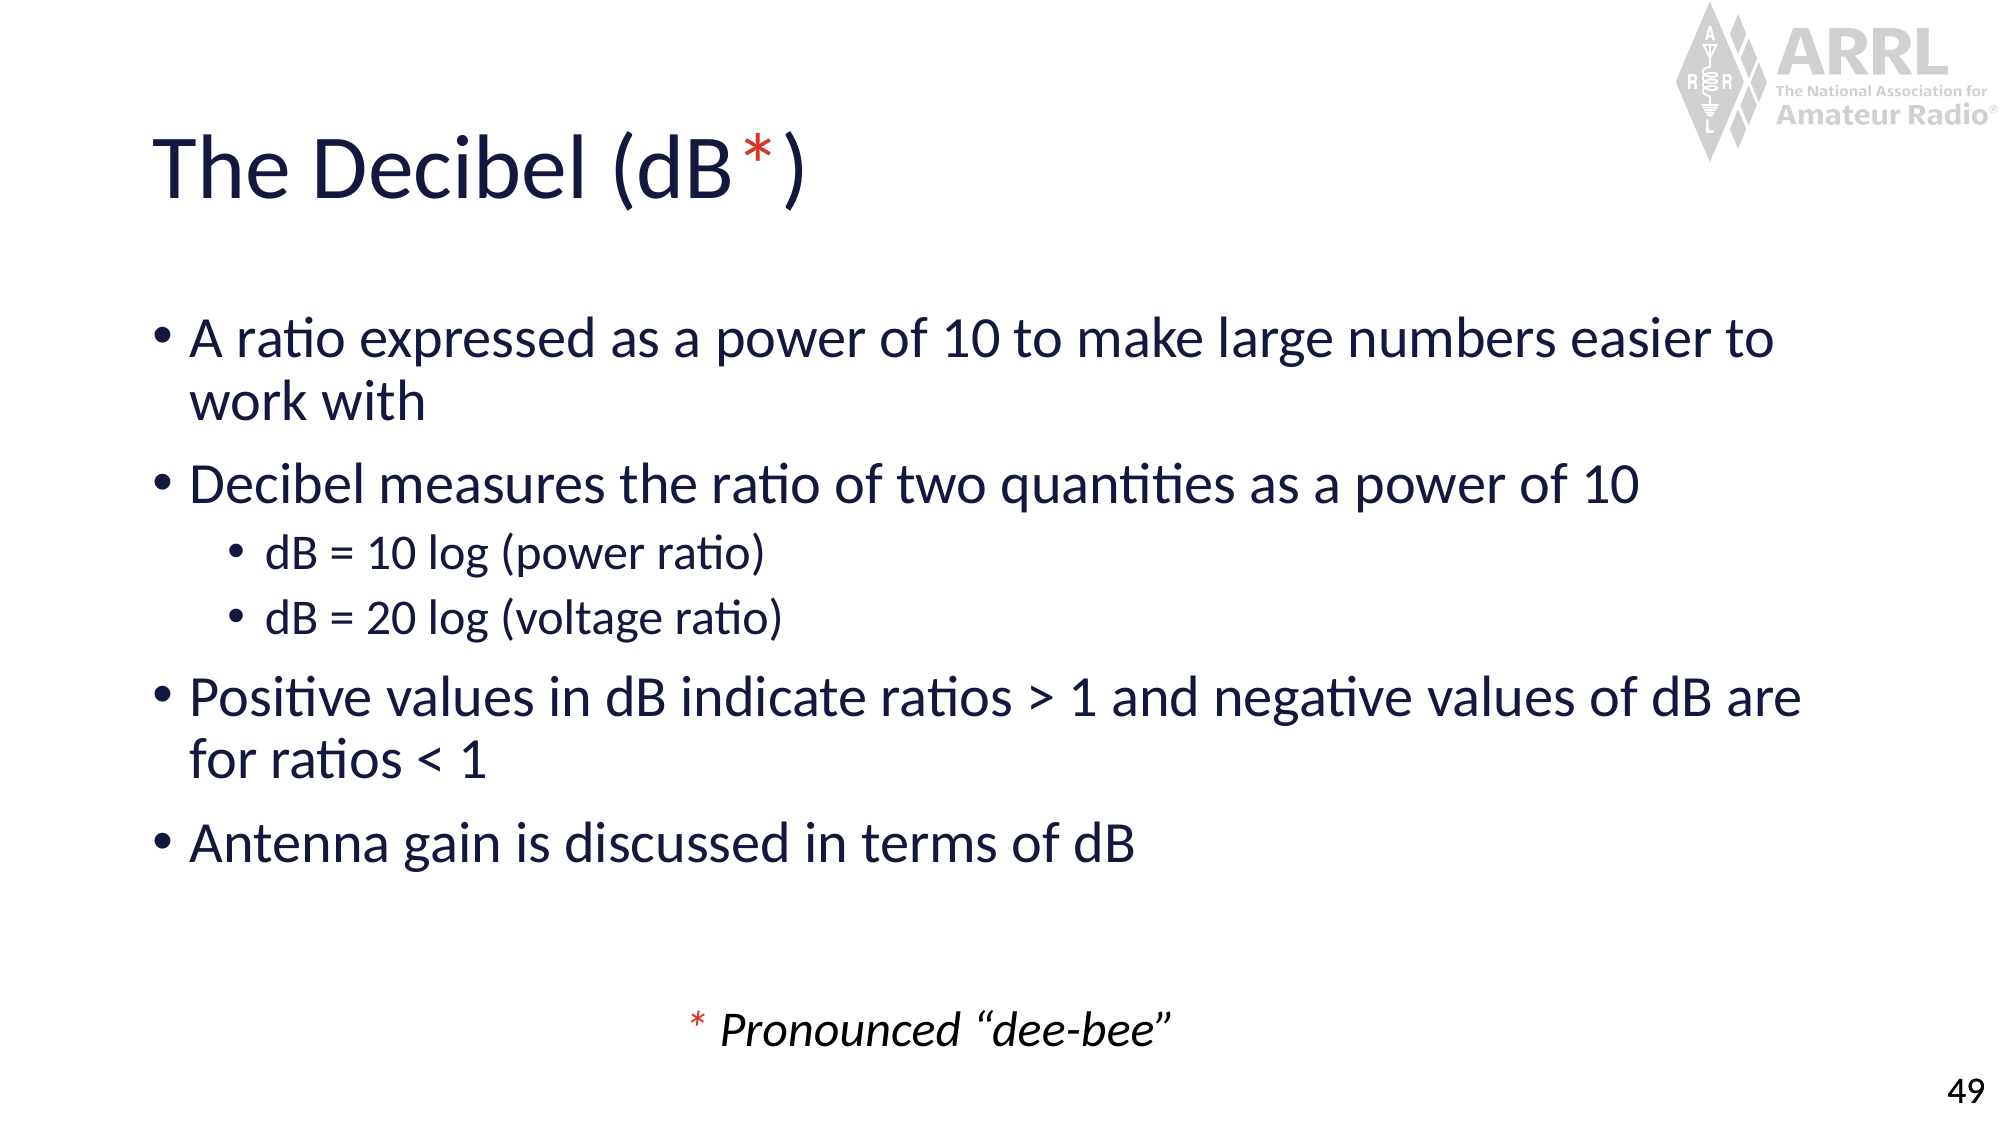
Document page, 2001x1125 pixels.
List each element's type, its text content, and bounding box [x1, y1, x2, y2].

text_box * Pronounced “dee-bee” [668, 989, 1541, 1064]
list A ratio expressed as a power of 10 to make large numbers easier to work with Decibel measures the ratio of two quantities as a power of 10 dB = 10 log (power ratio) dB = 20 log (voltage ratio) Positive values in dB indicate ratios > 1 and negative values of dB are for ratios < 1 Antenna gain is discussed in terms of dB [137, 299, 1863, 944]
title The Decibel (dB*) [137, 59, 1863, 278]
picture [1674, 0, 2000, 164]
